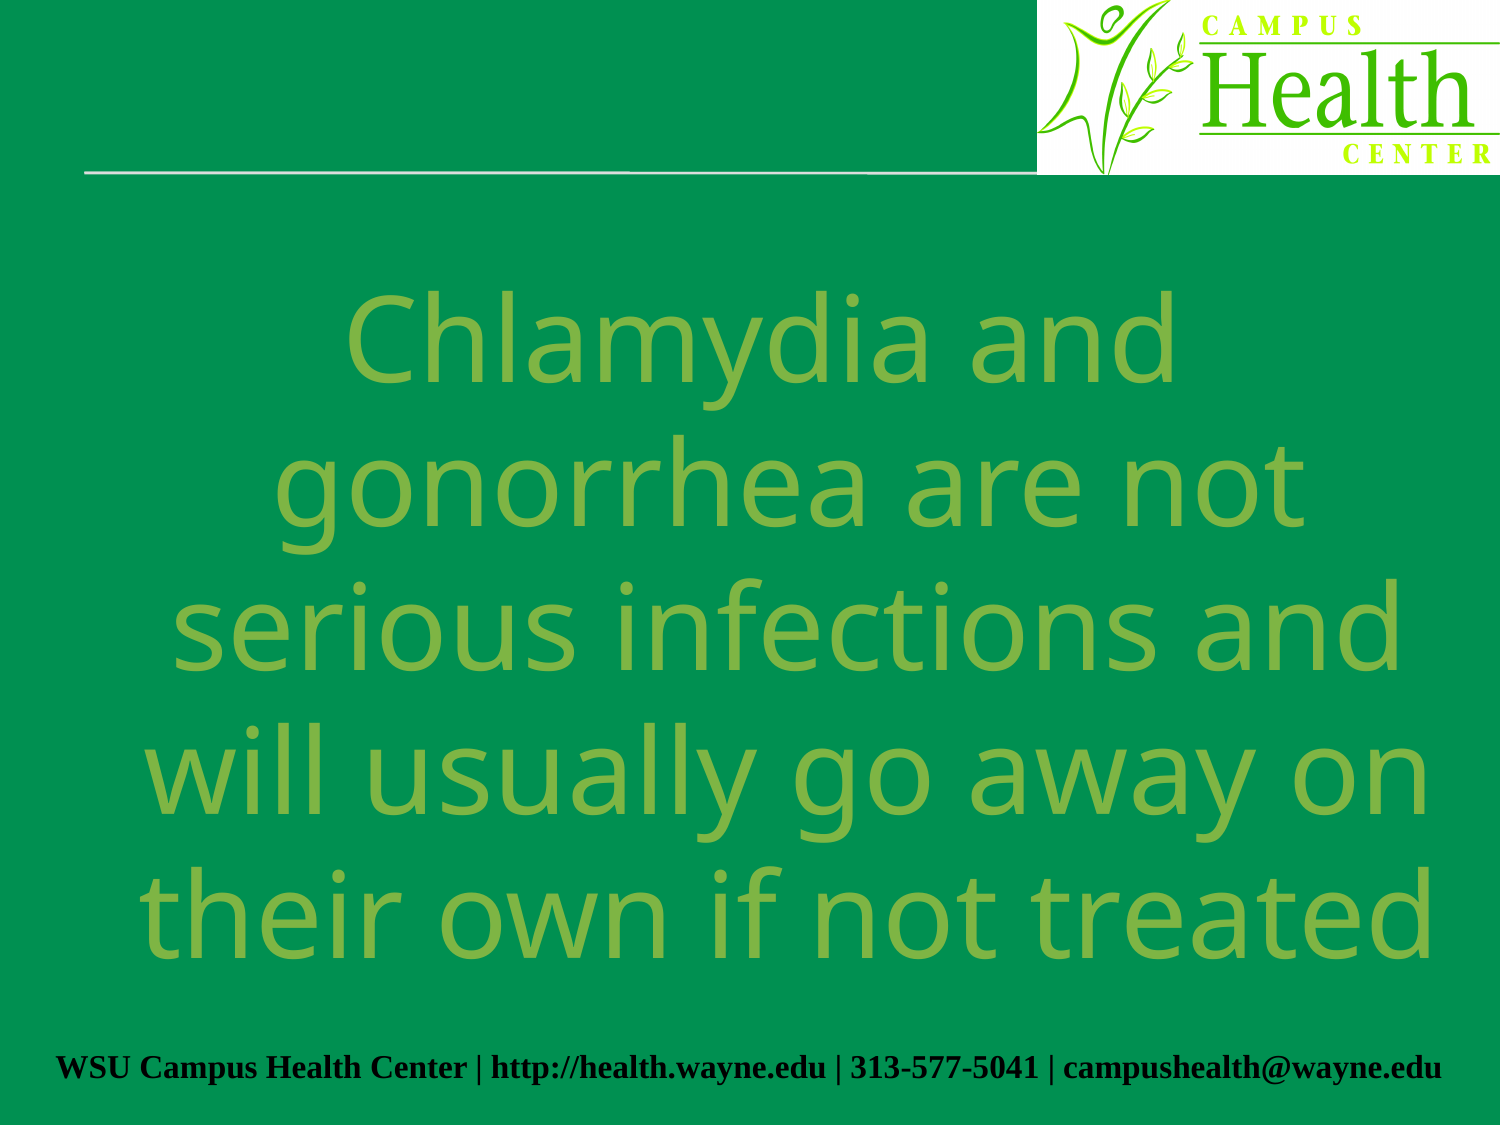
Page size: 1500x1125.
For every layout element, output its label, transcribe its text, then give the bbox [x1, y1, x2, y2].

picture [1037, 0, 1500, 176]
footer WSU Campus Health Center | http://health.wayne.edu | 313-577-5041 | campushealth@wayne.edu [0, 1037, 1500, 1125]
list Chlamydia and gonorrhea are not serious infections and will usually go away on their own if not treated [50, 254, 1475, 998]
